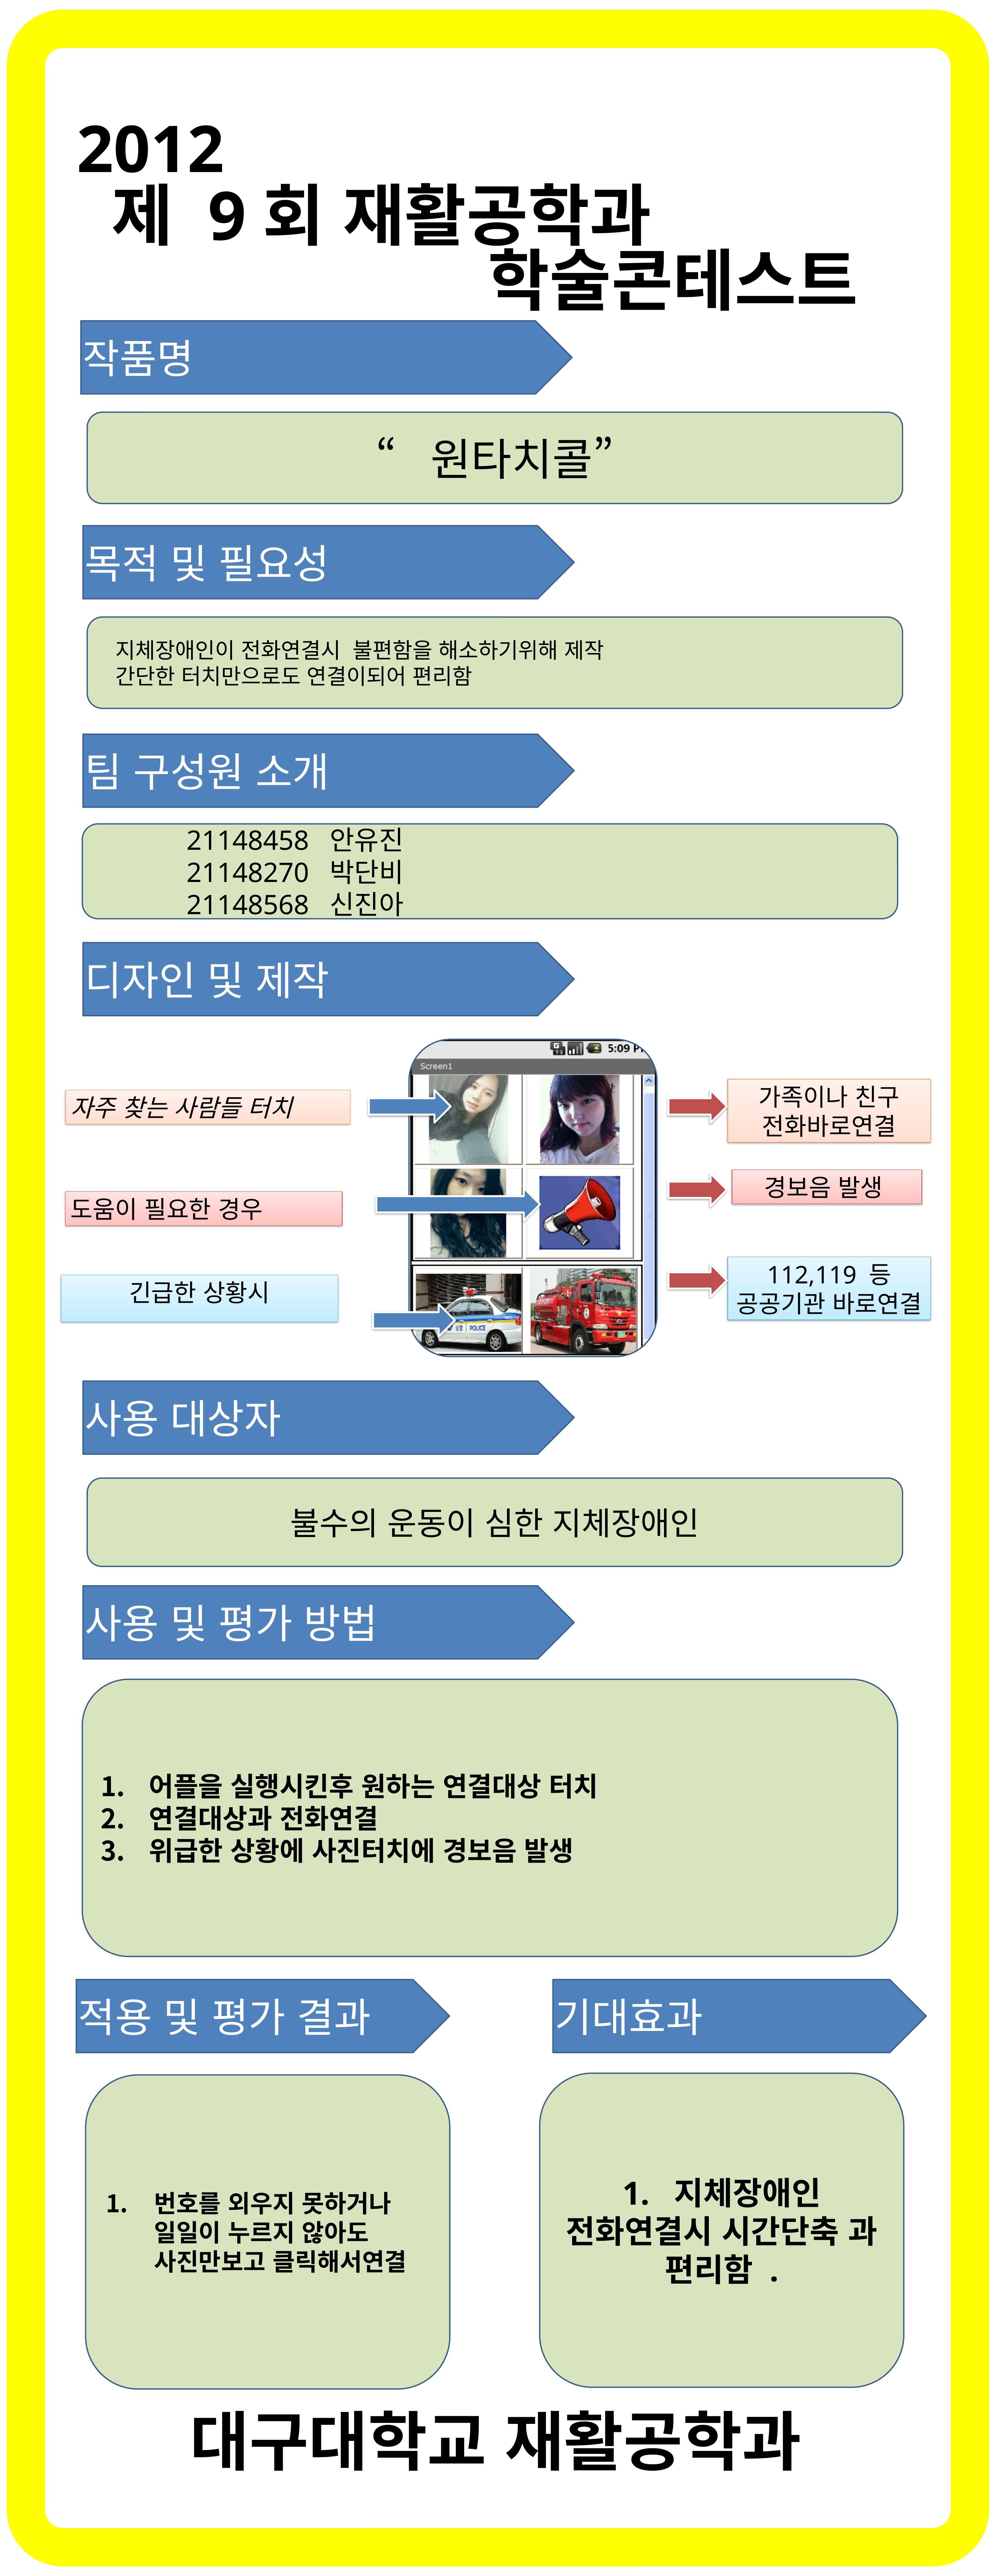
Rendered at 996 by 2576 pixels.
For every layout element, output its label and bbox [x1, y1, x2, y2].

text_box [25, 28, 971, 2548]
